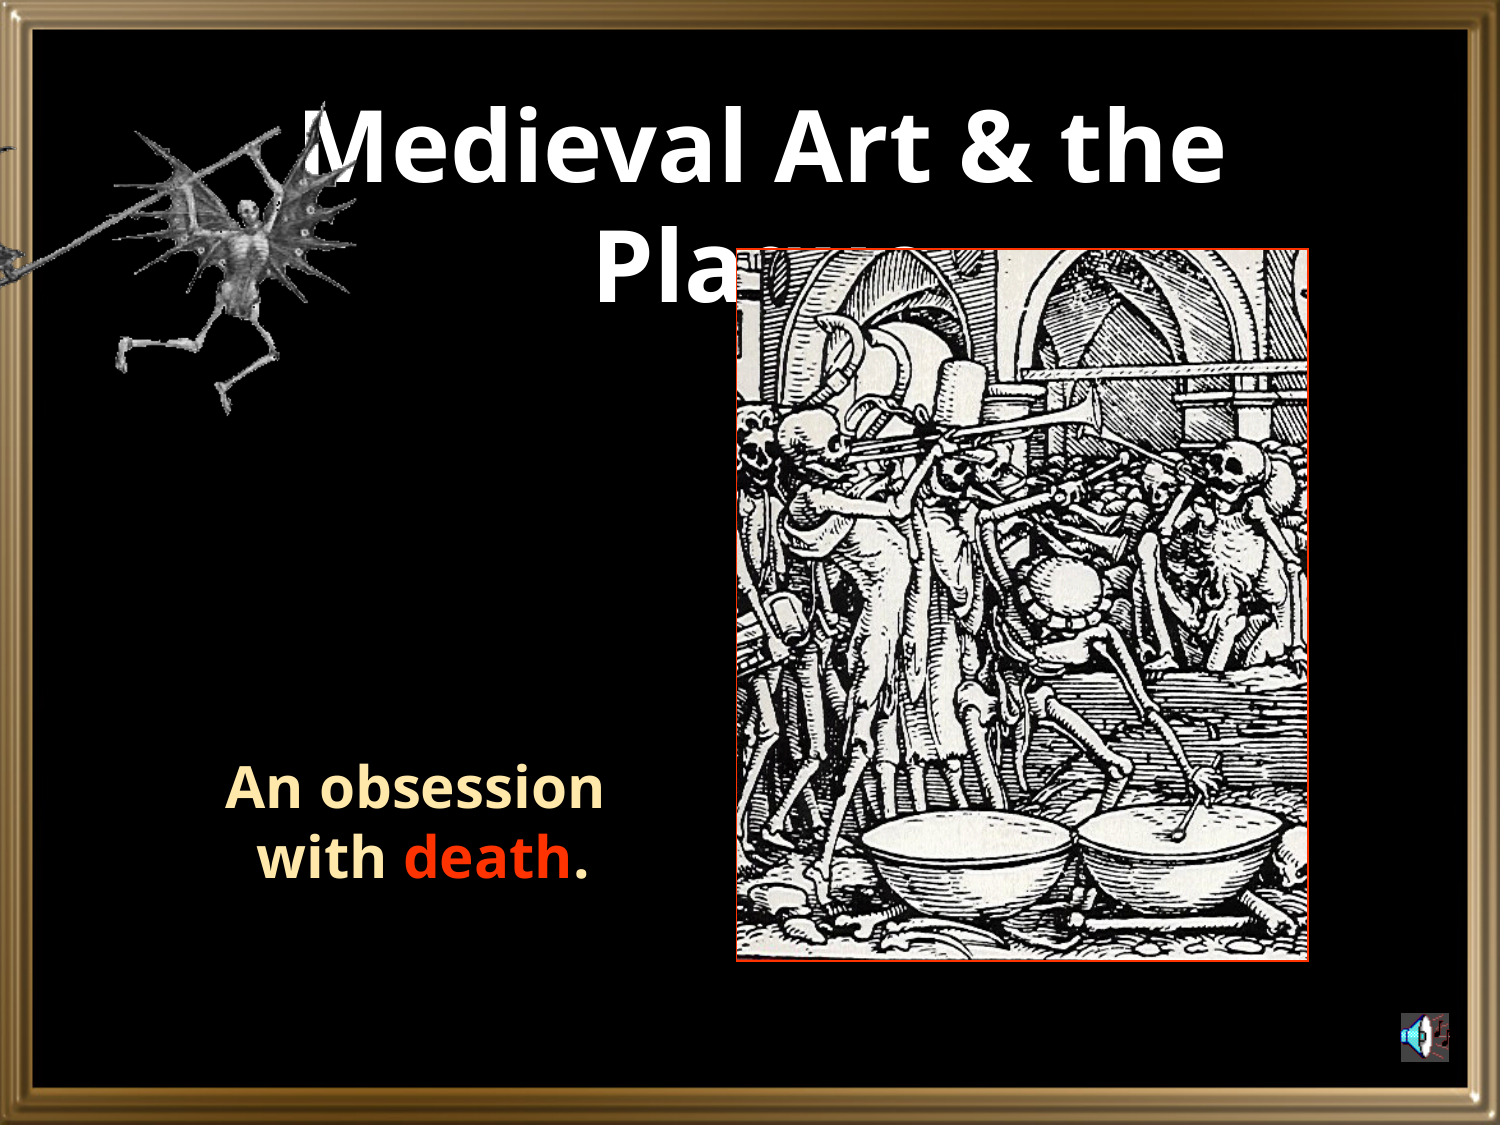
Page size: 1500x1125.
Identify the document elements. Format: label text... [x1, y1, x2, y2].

text_box Medieval Art & the Plague [162, 74, 1363, 330]
picture [0, 0, 1500, 1125]
text_box An obsession with death. [210, 742, 636, 898]
